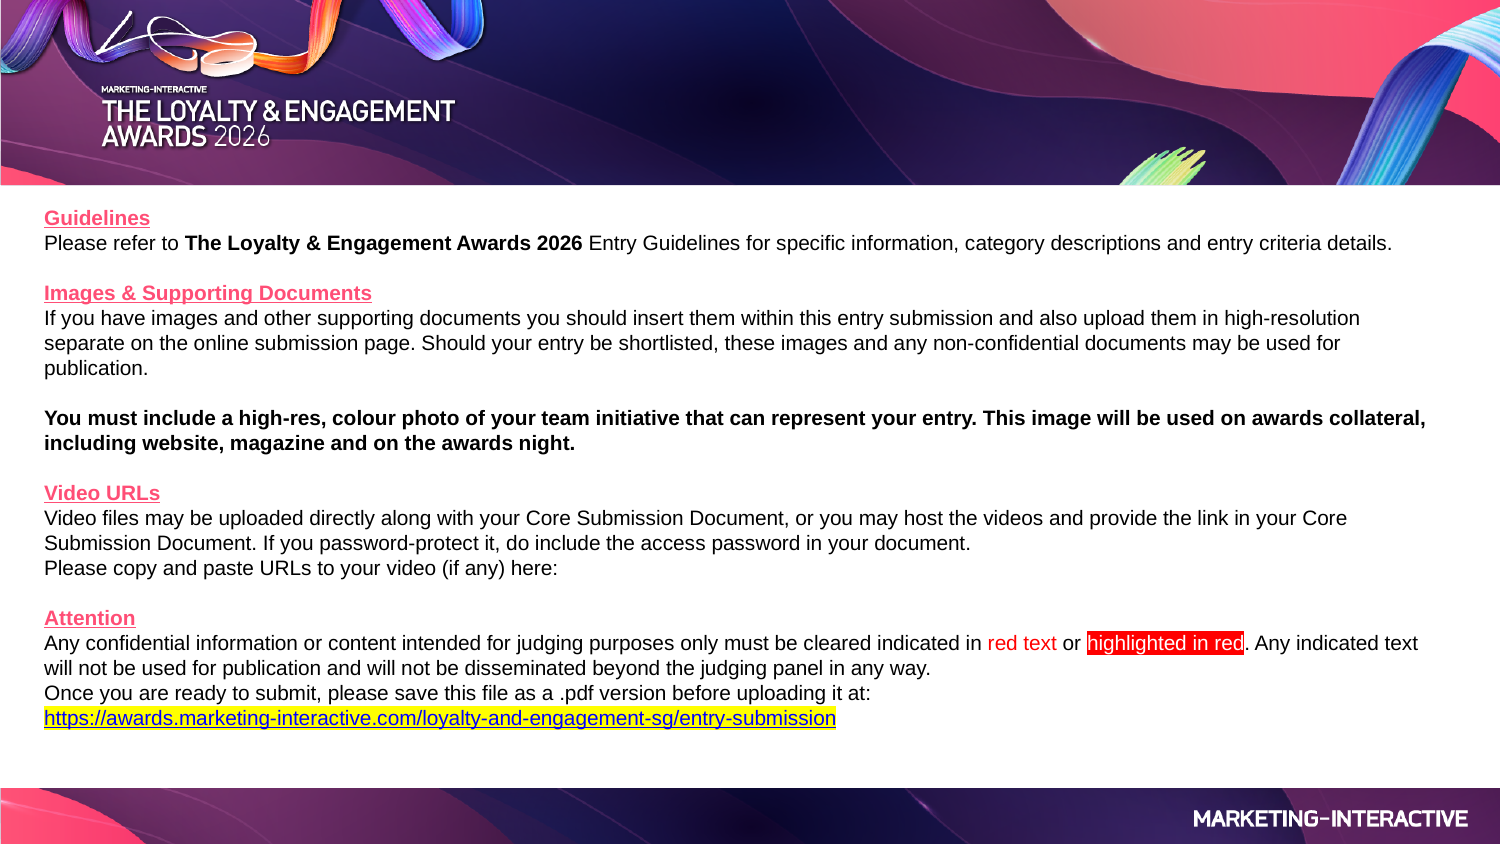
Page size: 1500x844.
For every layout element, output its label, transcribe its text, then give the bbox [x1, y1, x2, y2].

picture [0, 0, 1500, 844]
text_box Guidelines Please refer to The Loyalty & Engagement Awards 2026 Entry Guidelines for specific information, category descriptions and entry criteria details. Images & Supporting Documents If you have images and other supporting documents you should insert them within this entry submission and also upload them in high-resolution separate on the online submission page. Should your entry be shortlisted, these images and any non-confidential documents may be used for publication. You must include a high-res, colour photo of your team initiative that can represent your entry. This image will be used on awards collateral, including website, magazine and on the awards night. Video URLs Video files may be uploaded directly along with your Core Submission Document, or you may host the videos and provide the link in your Core Submission Document. If you password-protect it, do include the access password in your document. Please copy and paste URLs to your video (if any) here: Attention Any confidential information or content intended for judging purposes only must be cleared indicated in red text or highlighted in red. Any indicated text will not be used for publication and will not be disseminated beyond the judging panel in any way. Once you are ready to submit, please save this file as a .pdf version before uploading it at: https://awards.marketing-interactive.com/loyalty-and-engagement-sg/entry-submission [29, 197, 1447, 787]
